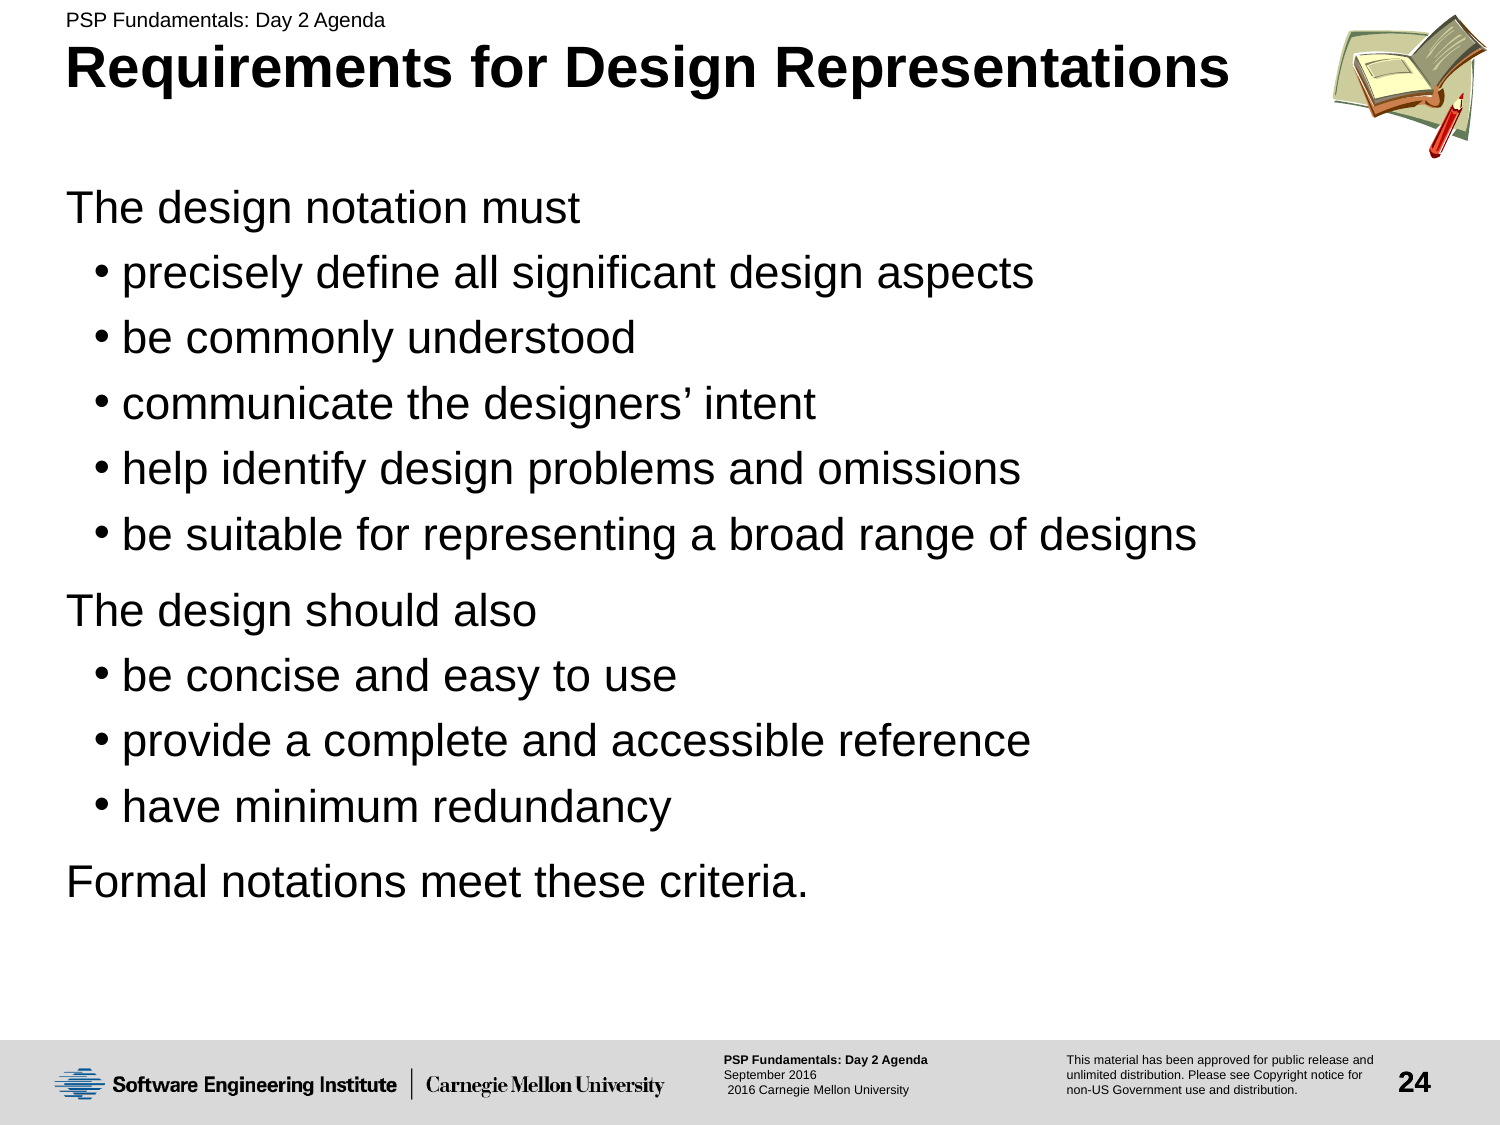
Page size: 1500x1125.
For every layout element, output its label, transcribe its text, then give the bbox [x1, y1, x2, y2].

picture [1332, 12, 1490, 161]
list The design notation must precisely define all significant design aspects be commonly understood communicate the designers’ intent help identify design problems and omissions be suitable for representing a broad range of designs The design should also be concise and easy to use provide a complete and accessible reference have minimum redundancy Formal notations meet these criteria. [65, 177, 1431, 1000]
title Requirements for Design Representations [65, 37, 1332, 148]
picture [46, 1061, 673, 1104]
